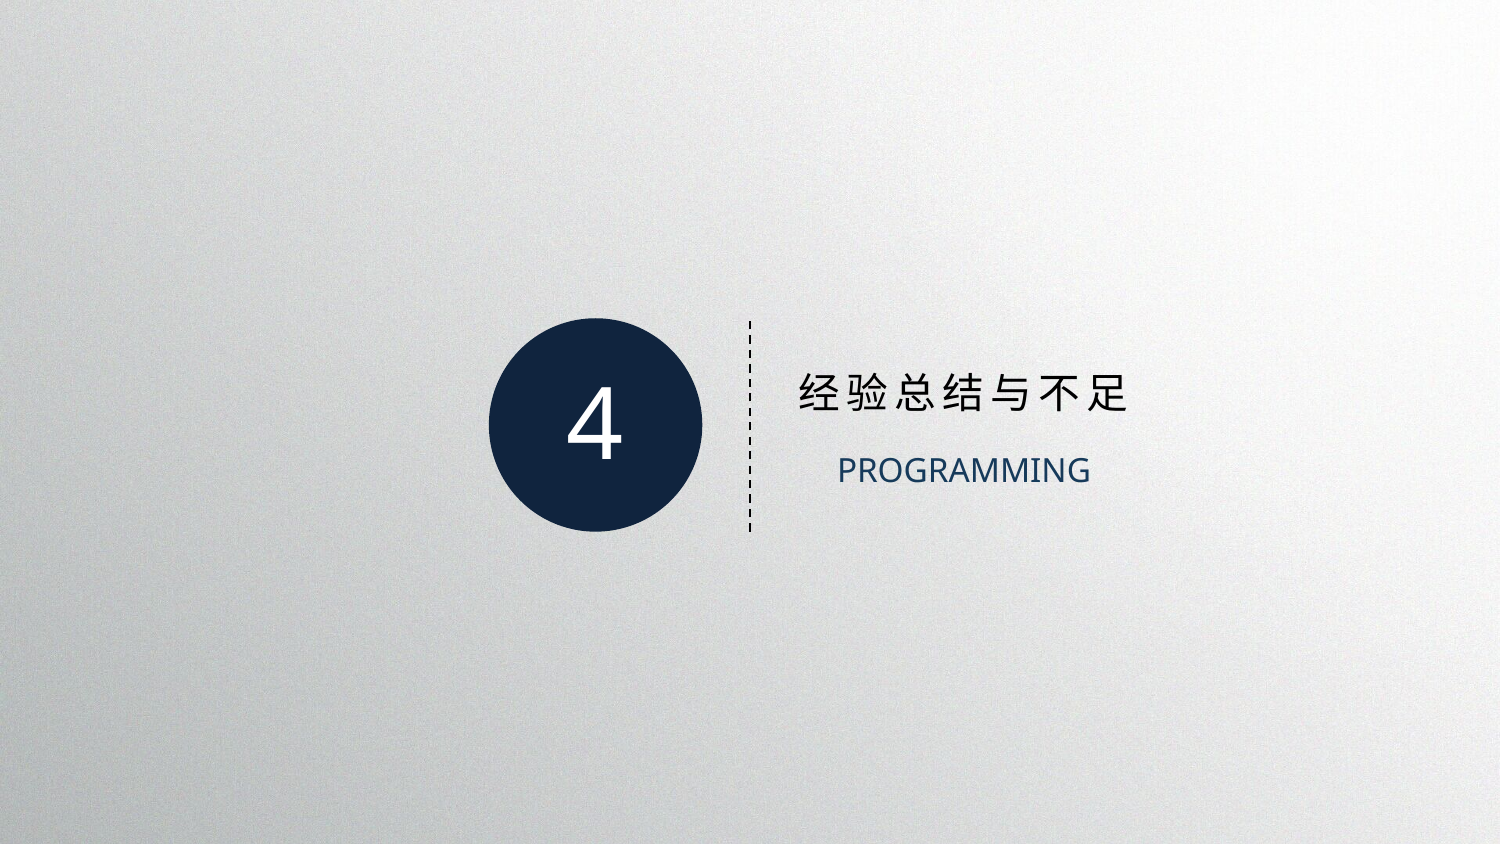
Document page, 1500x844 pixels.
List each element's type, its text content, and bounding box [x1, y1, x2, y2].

text_box 经验总结与不足 [784, 359, 1144, 425]
picture [0, 0, 1500, 844]
text_box PROGRAMMING [822, 441, 1106, 497]
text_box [488, 317, 703, 532]
